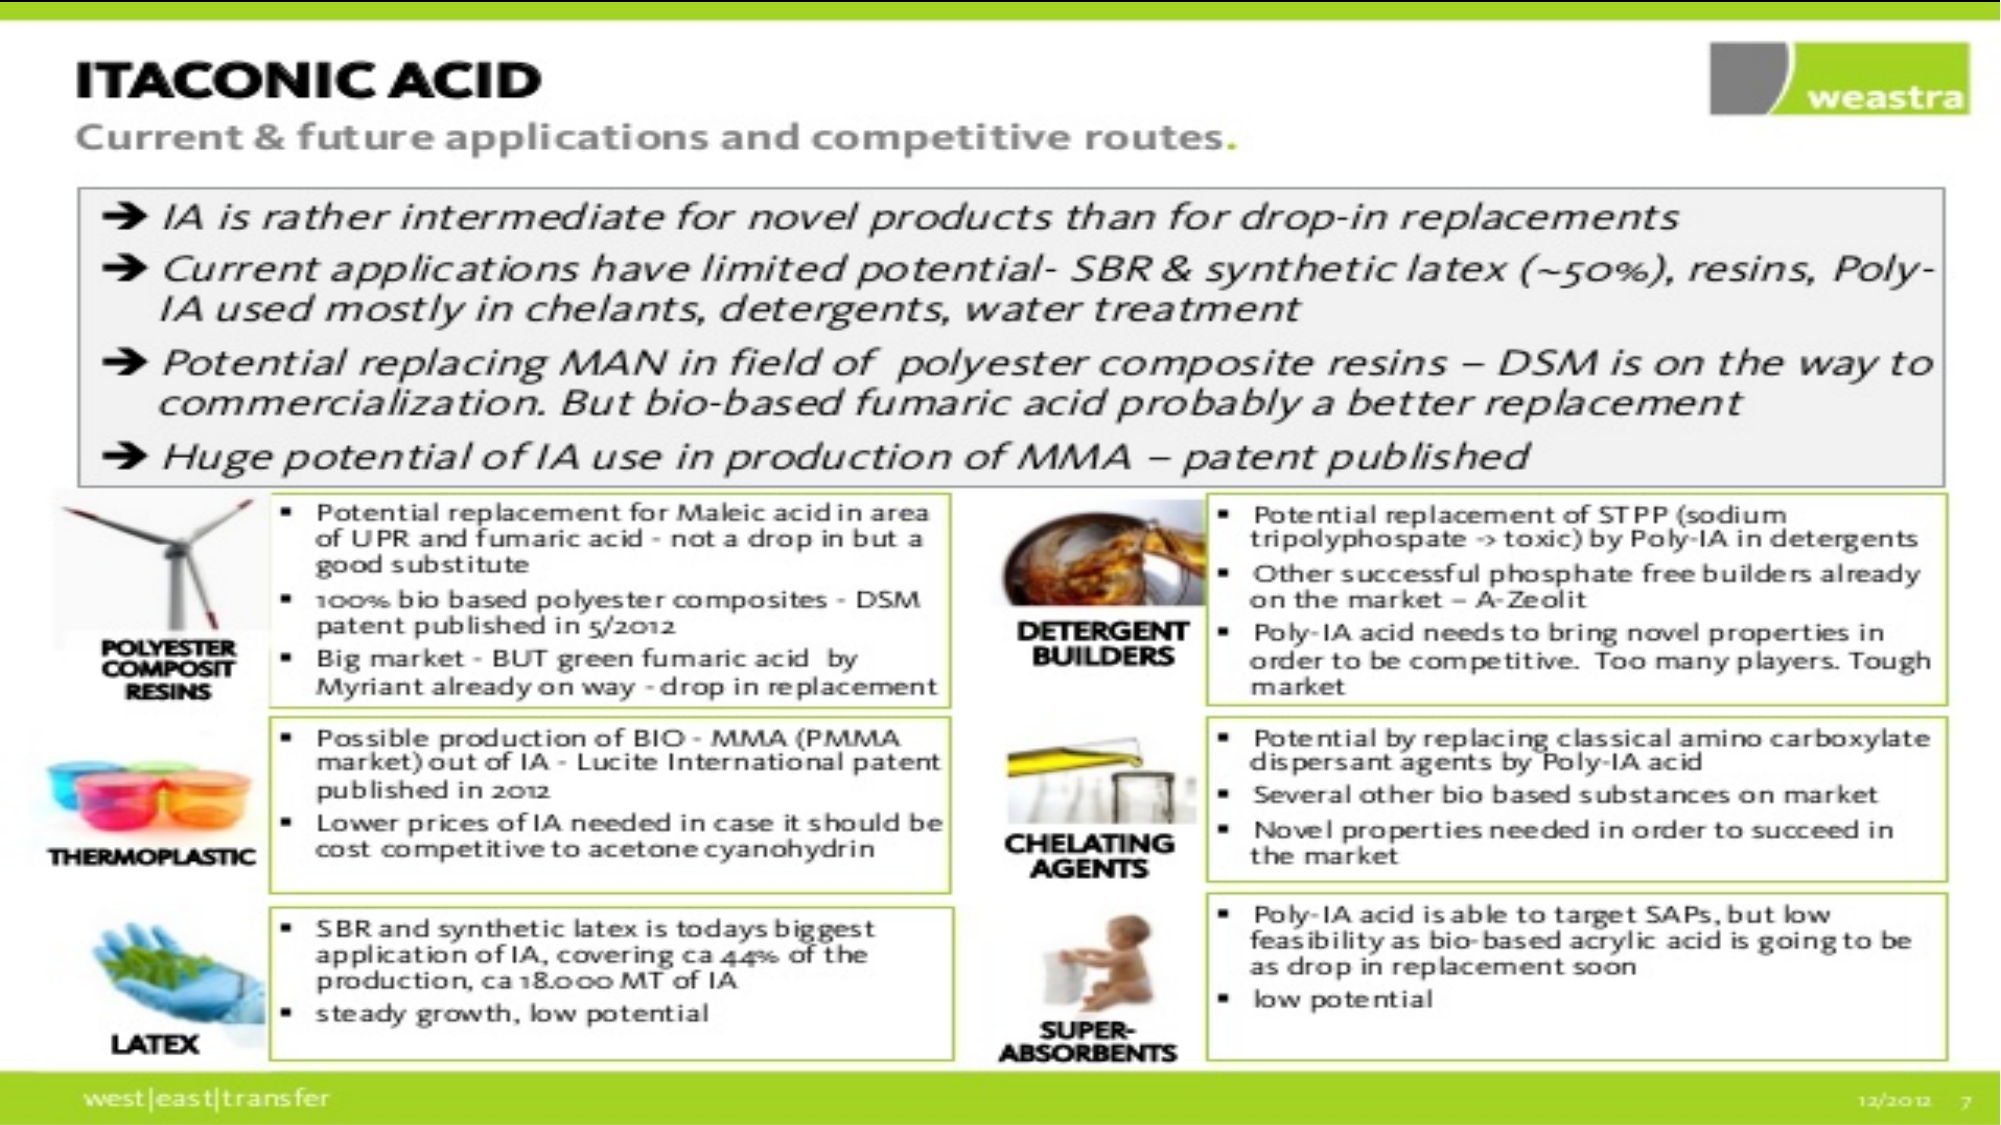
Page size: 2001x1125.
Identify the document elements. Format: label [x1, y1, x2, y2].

list [0, 2, 2000, 1125]
